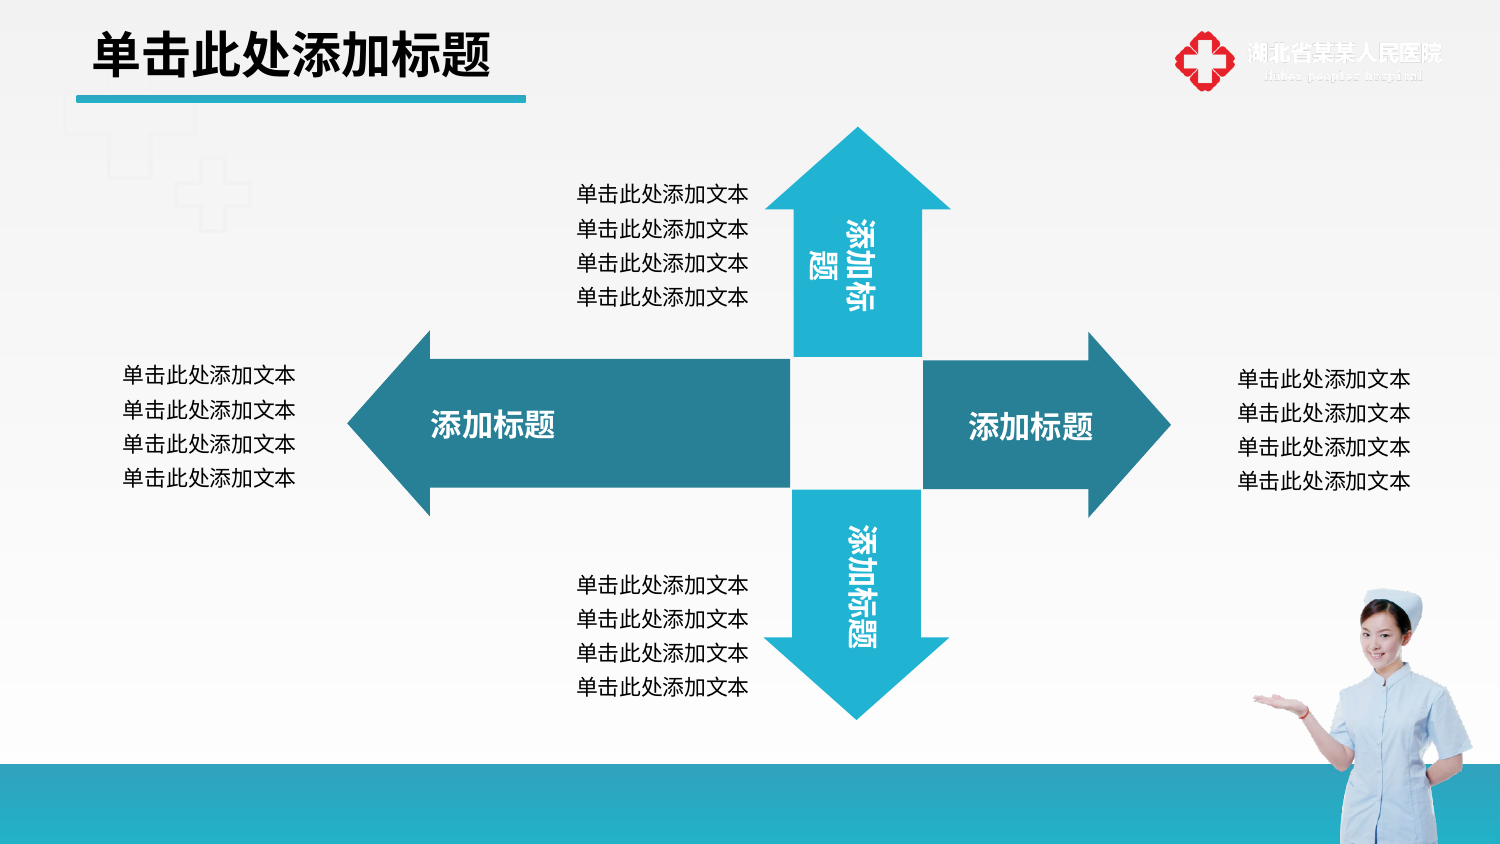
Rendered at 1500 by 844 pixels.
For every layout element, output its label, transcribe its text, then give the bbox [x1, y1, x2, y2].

text_box 单击此处添加文本 单击此处添加文本 单击此处添加文本 单击此处添加文本 [28, 346, 312, 498]
text_box 单击此处添加文本 单击此处添加文本 单击此处添加文本 单击此处添加文本 [550, 556, 758, 708]
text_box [764, 126, 952, 358]
title 单击此处添加标题 [76, 15, 774, 92]
text_box 单击此处添加文本 单击此处添加文本 单击此处添加文本 单击此处添加文本 [1222, 350, 1436, 502]
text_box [763, 489, 950, 721]
picture [1175, 31, 1459, 92]
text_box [922, 331, 1172, 519]
picture [1227, 563, 1500, 844]
text_box 单击此处添加文本 单击此处添加文本 单击此处添加文本 单击此处添加文本 [454, 165, 759, 317]
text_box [346, 330, 791, 517]
